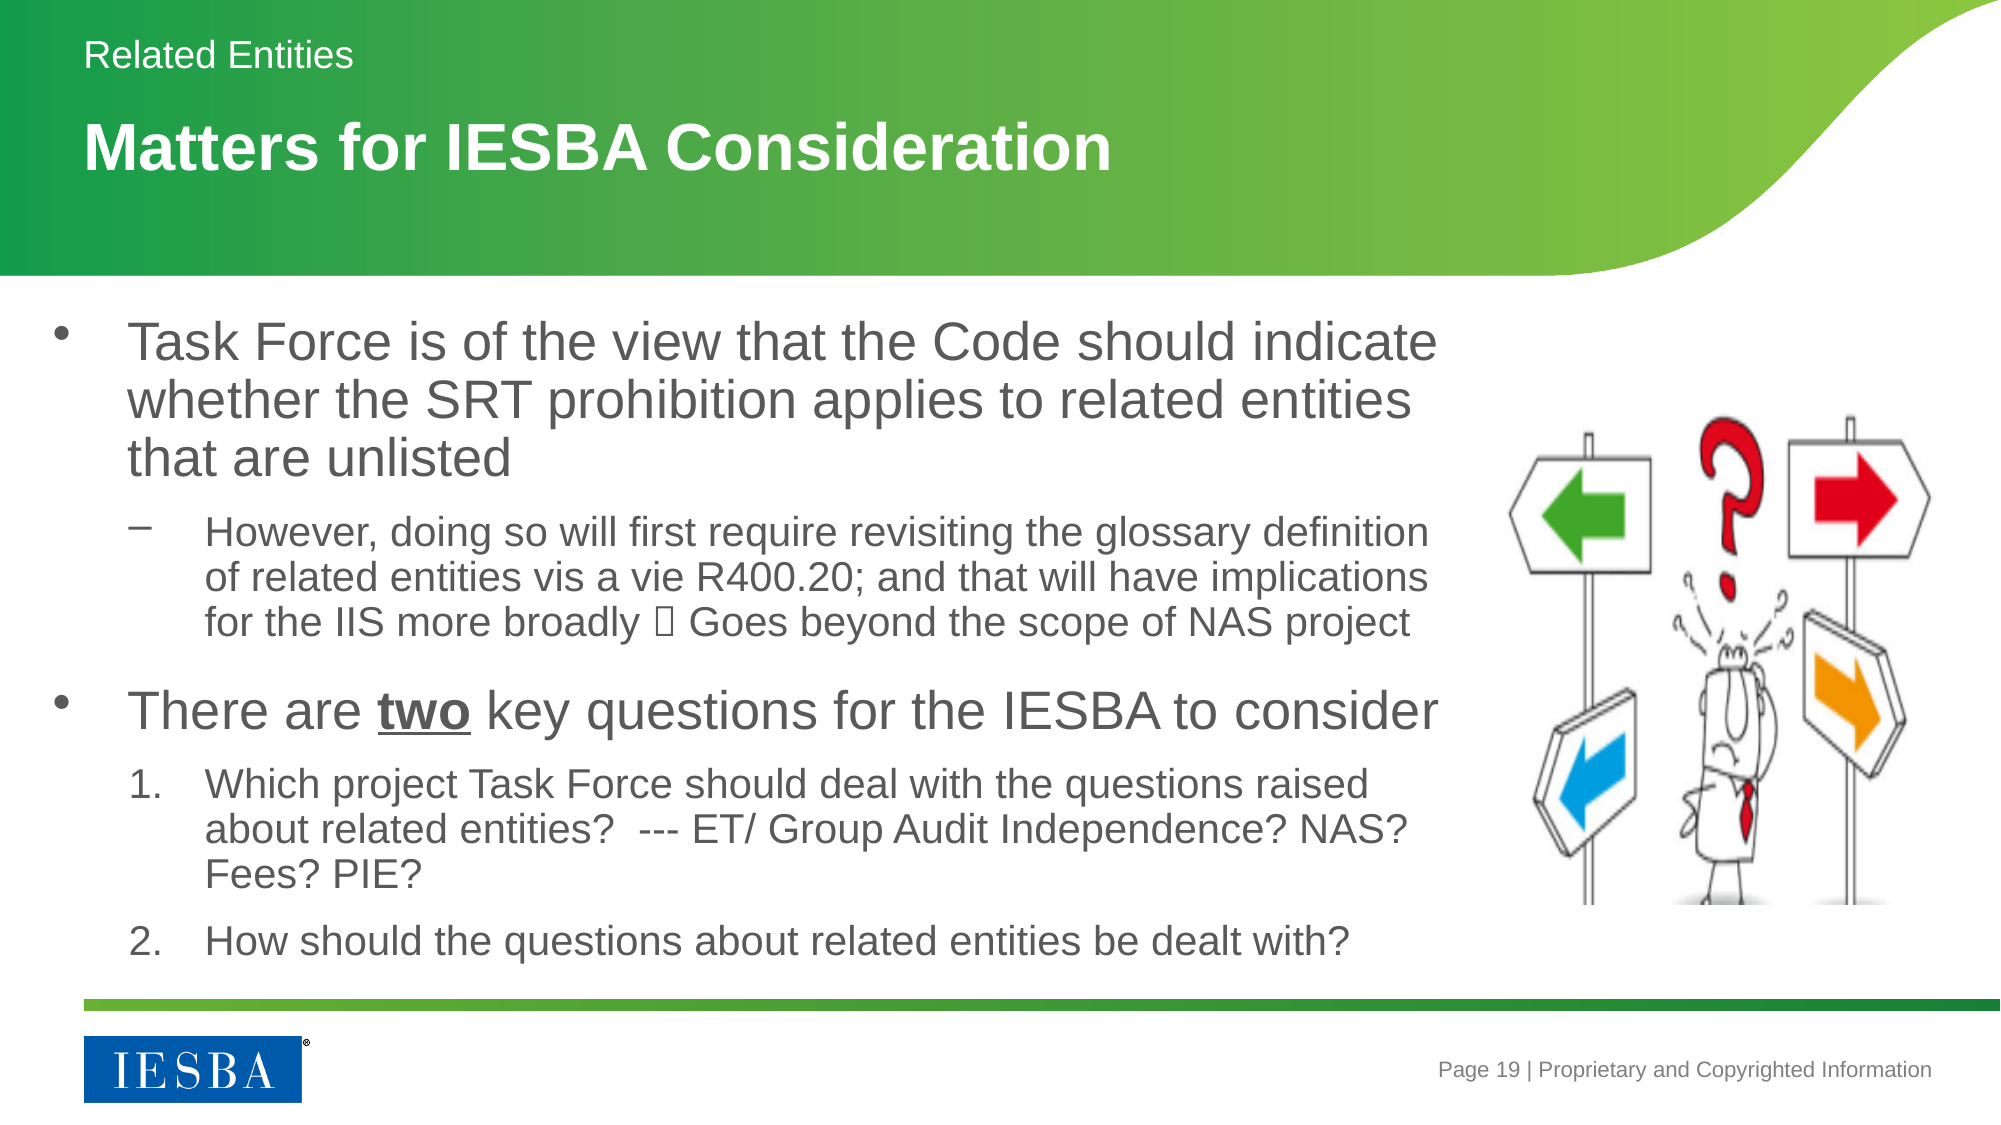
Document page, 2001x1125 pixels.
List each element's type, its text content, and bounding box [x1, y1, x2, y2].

subtitle Related Entities [83, 29, 667, 68]
picture [1459, 412, 1985, 905]
picture [84, 1036, 310, 1103]
list Task Force is of the view that the Code should indicate whether the SRT prohibition applies to related entities that are unlisted However, doing so will first require revisiting the glossary definition of related entities vis a vie R400.20; and that will have implications for the IIS more broadly  Goes beyond the scope of NAS project There are two key questions for the IESBA to consider Which project Task Force should deal with the questions raised about related entities? --- ET/ Group Audit Independence? NAS? Fees? PIE? How should the questions about related entities be dealt with? [37, 305, 1488, 978]
title Matters for IESBA Consideration [83, 99, 1734, 188]
picture [0, 0, 2000, 276]
